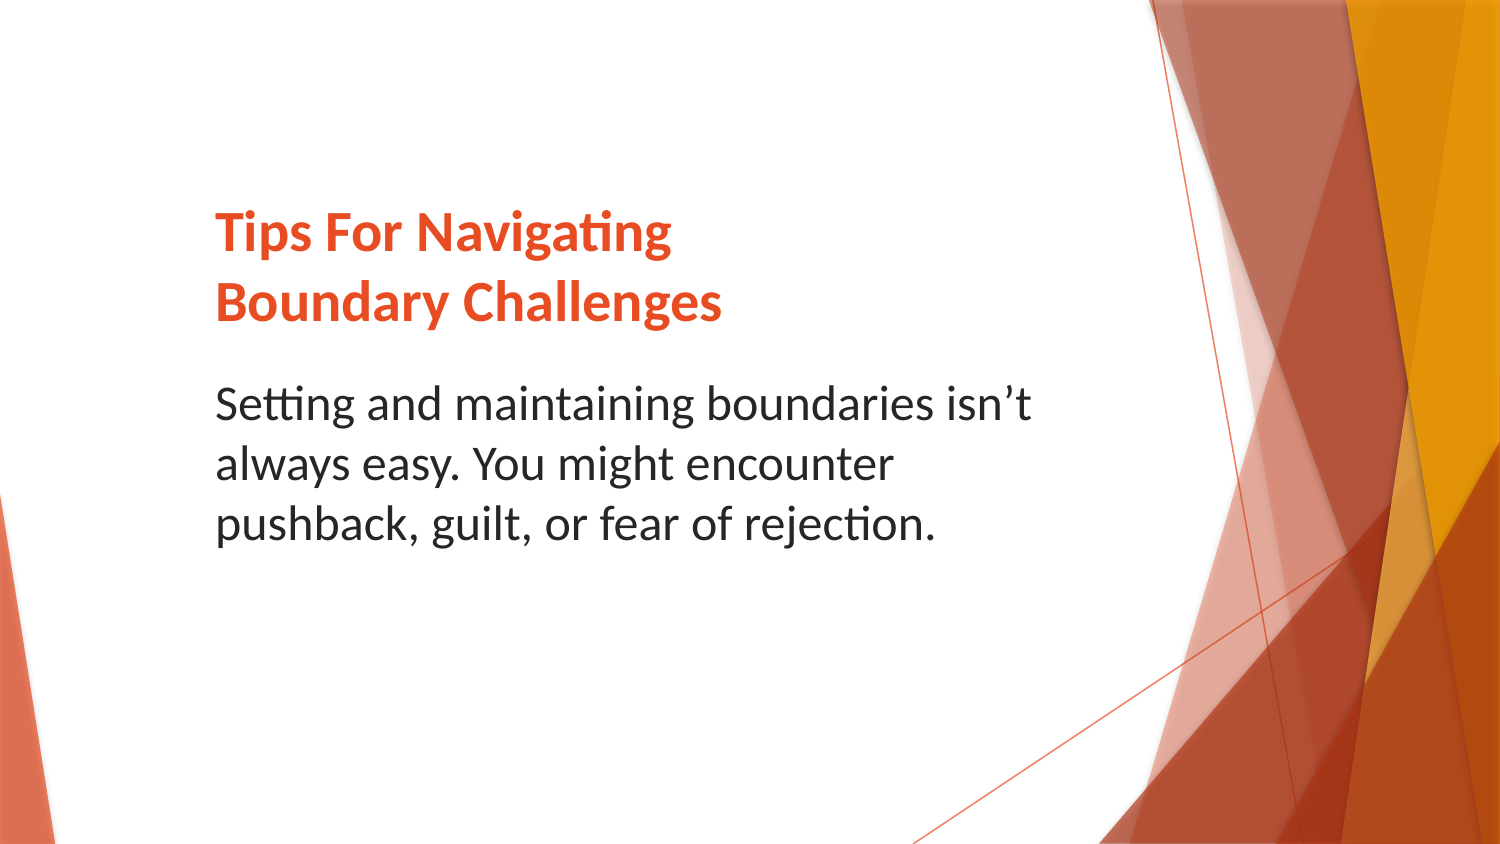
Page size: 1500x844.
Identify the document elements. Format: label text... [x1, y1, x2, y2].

title Tips For Navigating Boundary Challenges [200, 185, 1258, 356]
list Setting and maintaining boundaries isn’t always easy. You might encounter pushback, guilt, or fear of rejection. [200, 362, 1093, 789]
